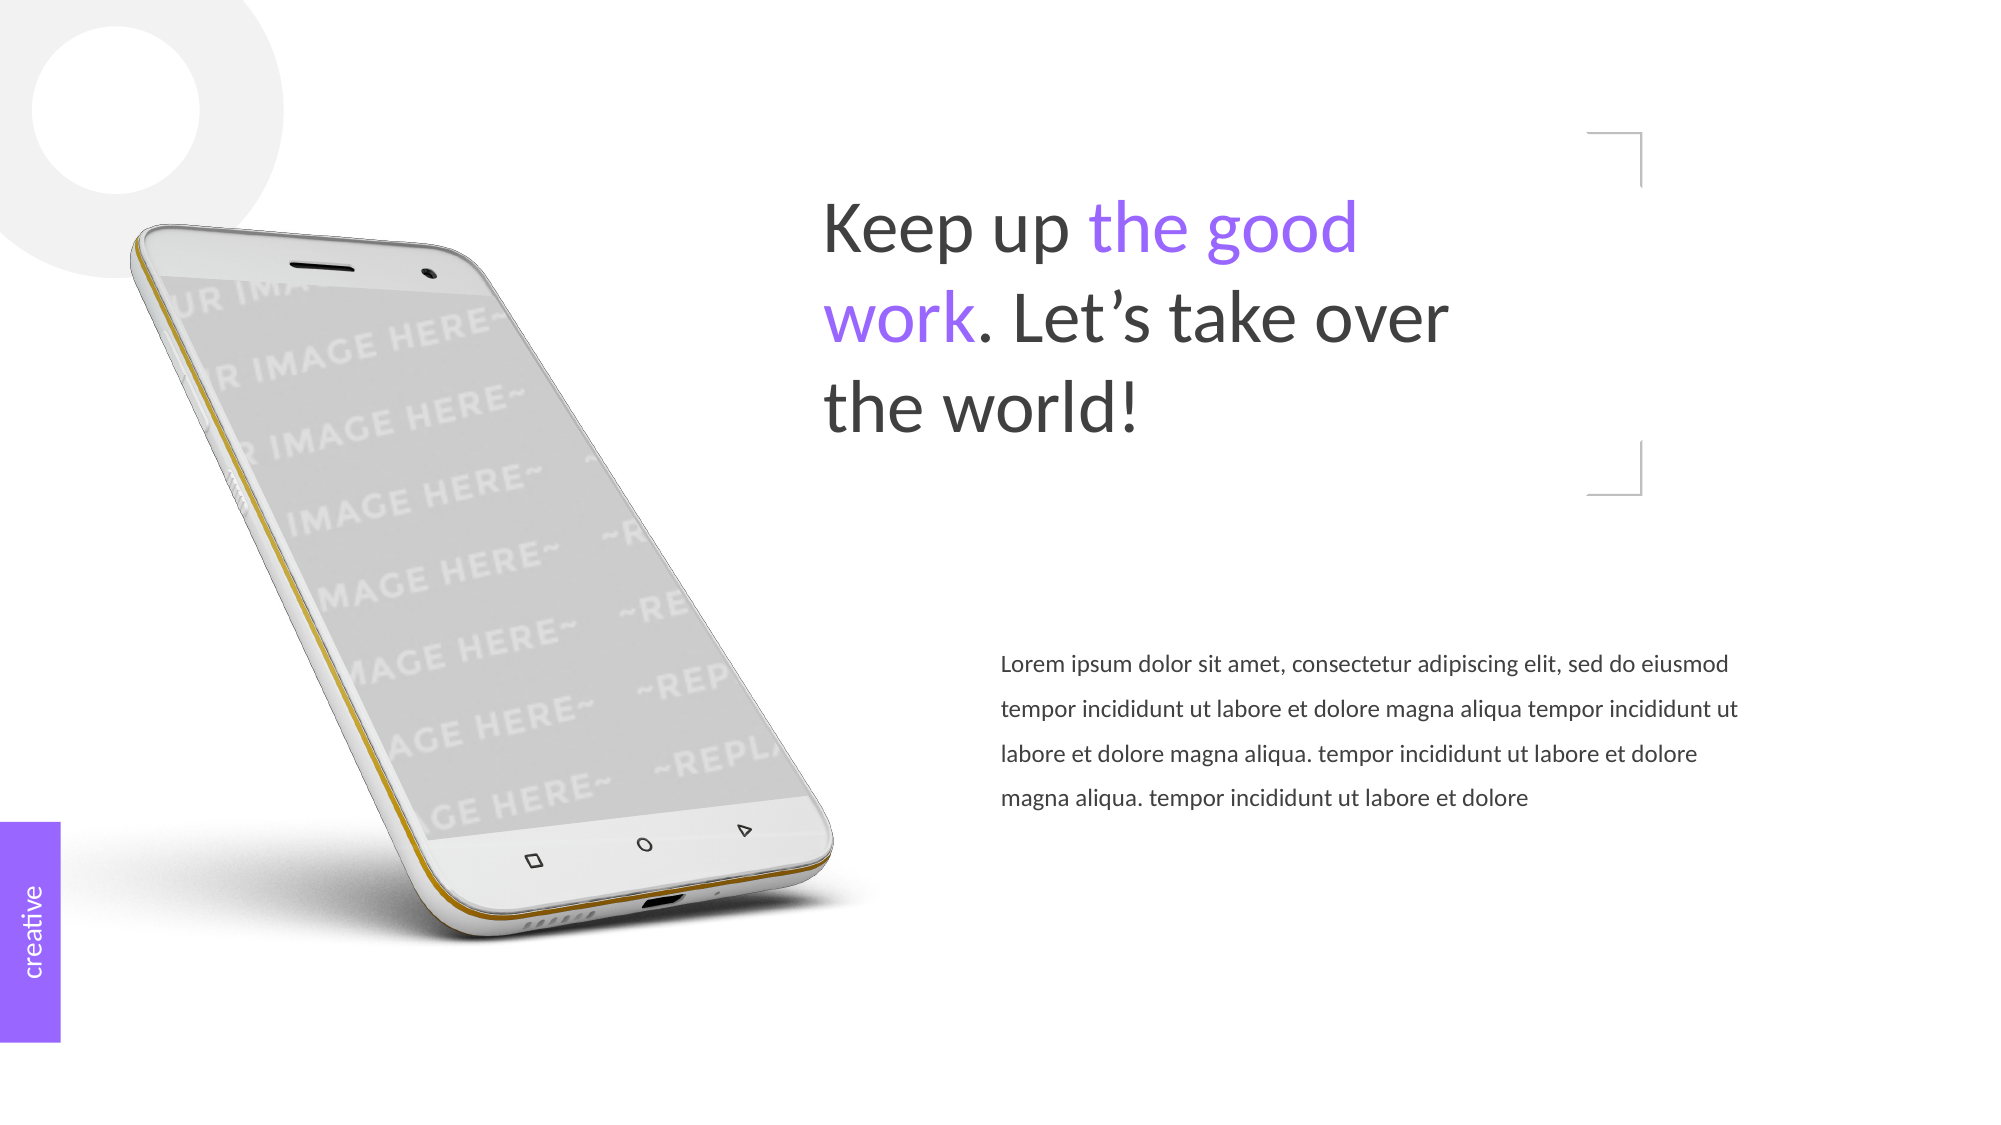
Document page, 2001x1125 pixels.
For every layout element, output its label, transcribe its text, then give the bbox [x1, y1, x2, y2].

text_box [0, 821, 61, 1043]
text_box Lorem ipsum dolor sit amet, consectetur adipiscing elit, sed do eiusmod tempor incididunt ut labore et dolore magna aliqua tempor incididunt ut labore et dolore magna aliqua. tempor incididunt ut labore et dolore magna aliqua. tempor incididunt ut labore et dolore [986, 624, 1761, 820]
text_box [1586, 132, 1643, 496]
text_box Keep up the good work. Let’s take over the world! [808, 170, 1492, 455]
picture [0, 170, 1162, 1099]
